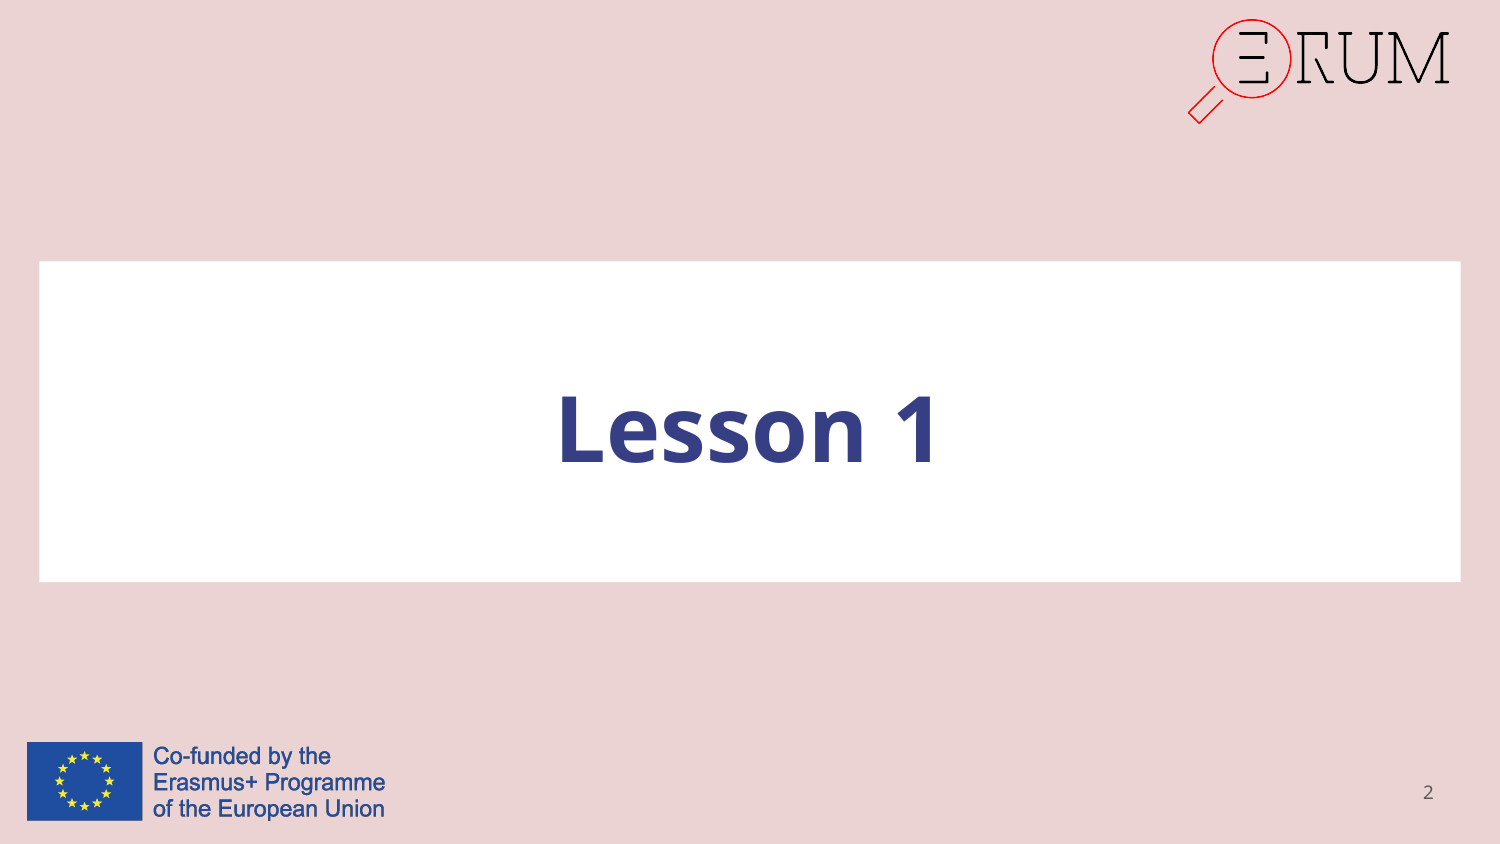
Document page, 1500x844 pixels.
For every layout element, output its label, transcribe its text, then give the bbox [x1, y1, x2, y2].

picture [27, 742, 385, 821]
list [39, 261, 1461, 583]
slide_number 2 [1358, 761, 1449, 826]
title Lesson 1 [192, 355, 1308, 489]
picture [1136, 0, 1500, 137]
